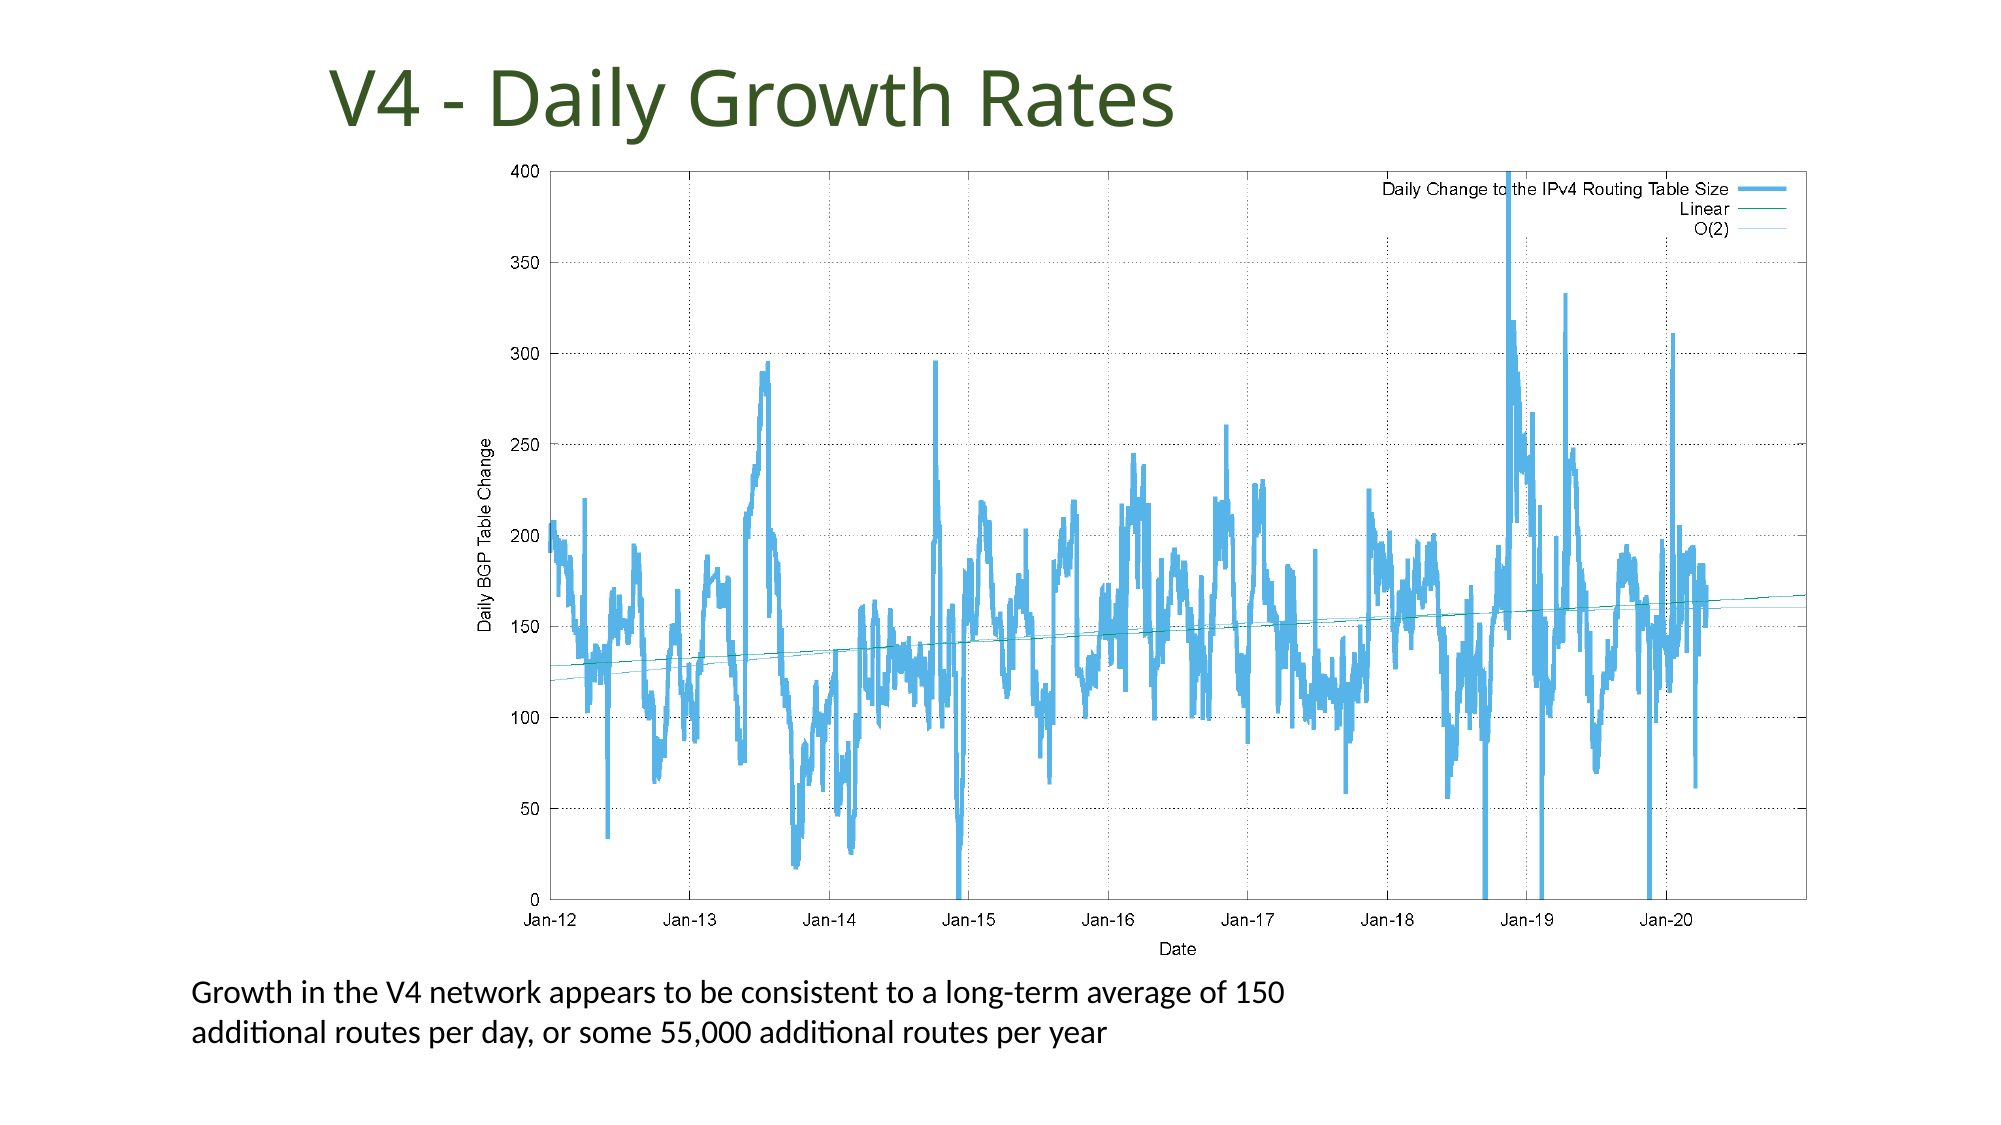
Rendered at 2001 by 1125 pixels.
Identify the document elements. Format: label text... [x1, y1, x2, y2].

title V4 - Daily Growth Rates [314, 7, 1686, 195]
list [465, 150, 1836, 963]
text_box Growth in the V4 network appears to be consistent to a long-term average of 150 additional routes per day, or some 55,000 additional routes per year [176, 963, 1390, 1058]
